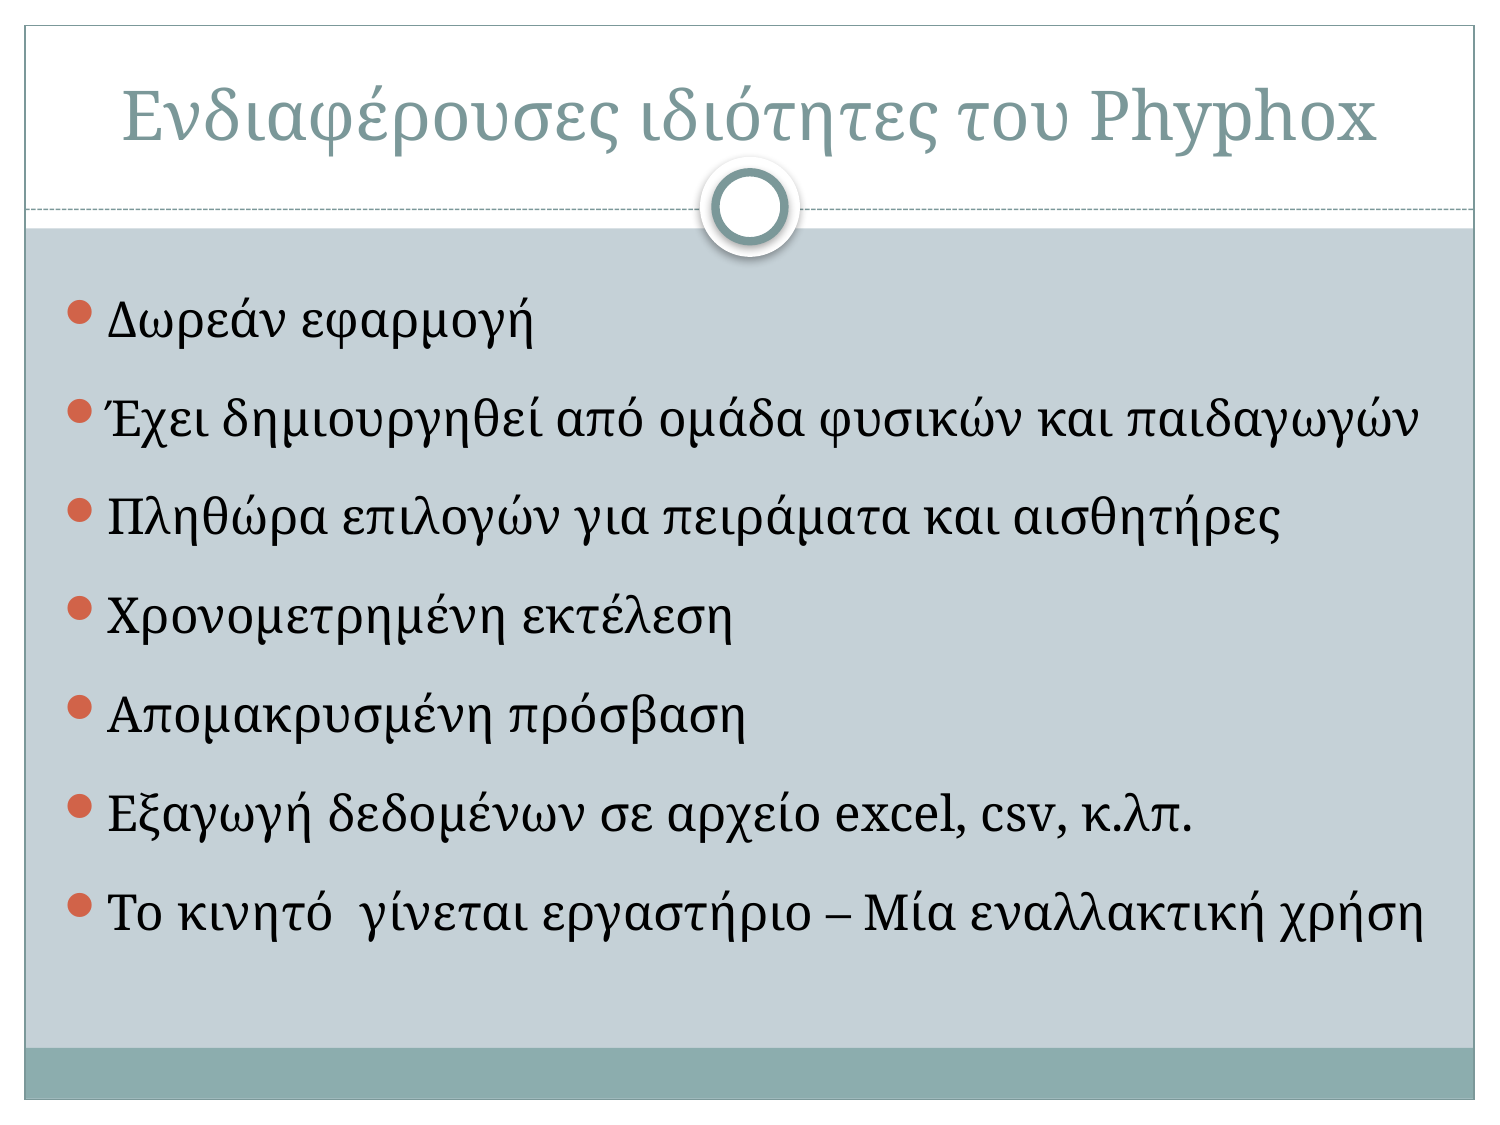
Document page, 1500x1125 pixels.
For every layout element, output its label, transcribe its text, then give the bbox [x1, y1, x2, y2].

list Δωρεάν εφαρμογή Έχει δημιουργηθεί από ομάδα φυσικών και παιδαγωγών Πληθώρα επιλογών για πειράματα και αισθητήρες Χρονομετρημένη εκτέλεση Απομακρυσμένη πρόσβαση Εξαγωγή δεδομένων σε αρχείο excel, csv, κ.λπ. Το κινητό γίνεται εργαστήριο – Μία εναλλακτική χρήση [49, 250, 1459, 1001]
title Ενδιαφέρουσες ιδιότητες του Phyphox [49, 37, 1450, 162]
